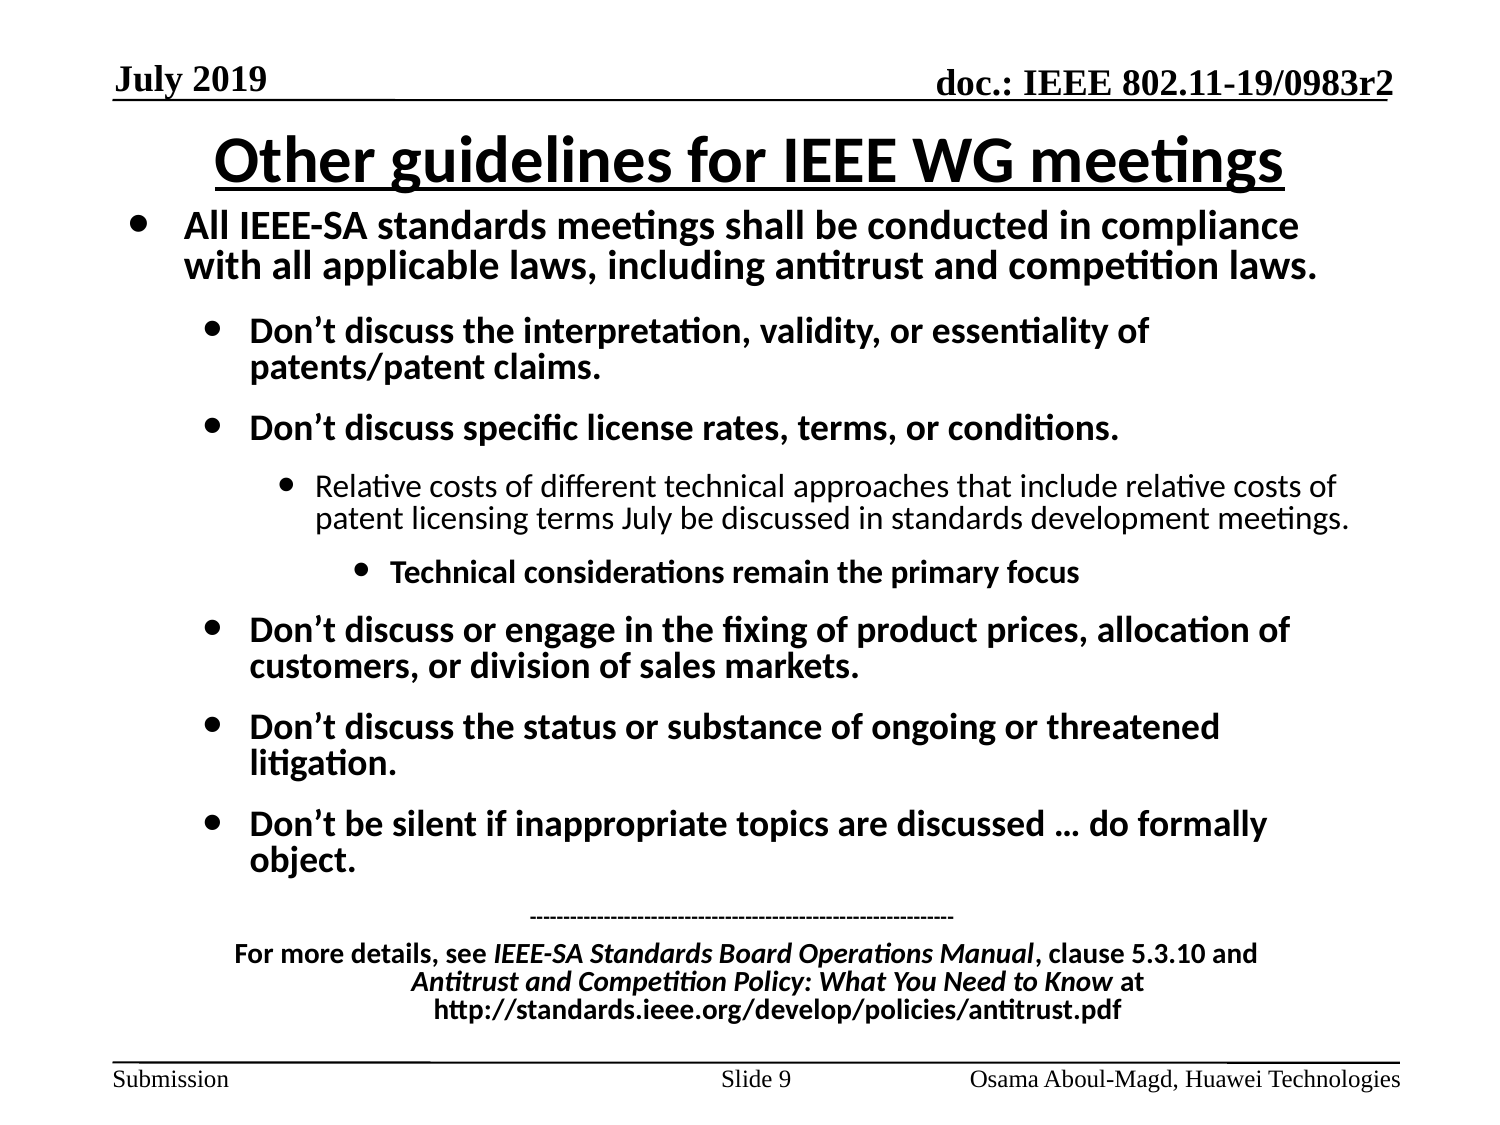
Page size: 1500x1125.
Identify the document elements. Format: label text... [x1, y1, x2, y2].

title Other guidelines for IEEE WG meetings [112, 112, 1388, 199]
list All IEEE-SA standards meetings shall be conducted in compliance with all applicable laws, including antitrust and competition laws. Don’t discuss the interpretation, validity, or essentiality of patents/patent claims. Don’t discuss specific license rates, terms, or conditions. Relative costs of different technical approaches that include relative costs of patent licensing terms July be discussed in standards development meetings. Technical considerations remain the primary focus Don’t discuss or engage in the fixing of product prices, allocation of customers, or division of sales markets. Don’t discuss the status or substance of ongoing or threatened litigation. Don’t be silent if inappropriate topics are discussed … do formally object. --------------------------------------------------------------- For more details, see IEEE-SA Standards Board Operations Manual, clause 5.3.10 and Antitrust and Competition Policy: What You Need to Know at http://standards.ieee.org/develop/policies/antitrust.pdf [112, 199, 1388, 875]
footer Osama Aboul-Magd, Huawei Technologies [878, 1061, 1402, 1093]
slide_number Slide 9 [712, 1061, 800, 1123]
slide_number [114, 54, 423, 100]
